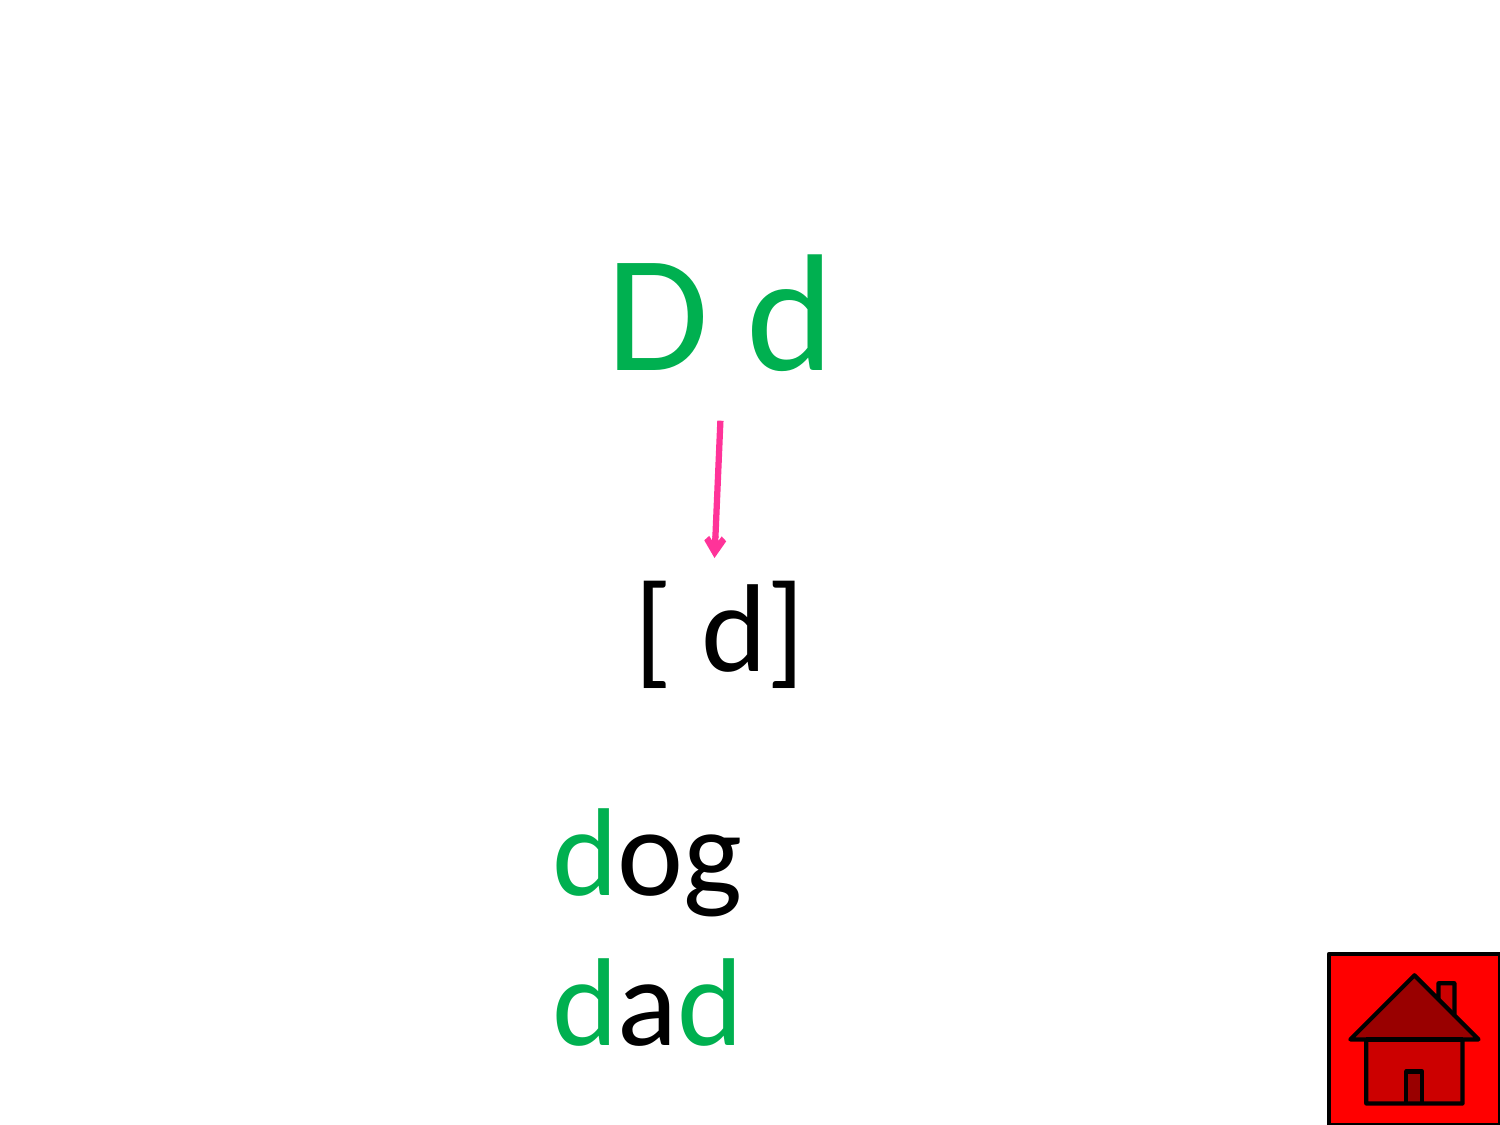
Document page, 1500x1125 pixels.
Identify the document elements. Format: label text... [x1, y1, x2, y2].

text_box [714, 420, 721, 559]
text_box D d [312, 196, 1128, 411]
text_box [ d] [620, 538, 857, 704]
text_box dog dad [537, 763, 916, 1078]
text_box [1327, 952, 1500, 1125]
